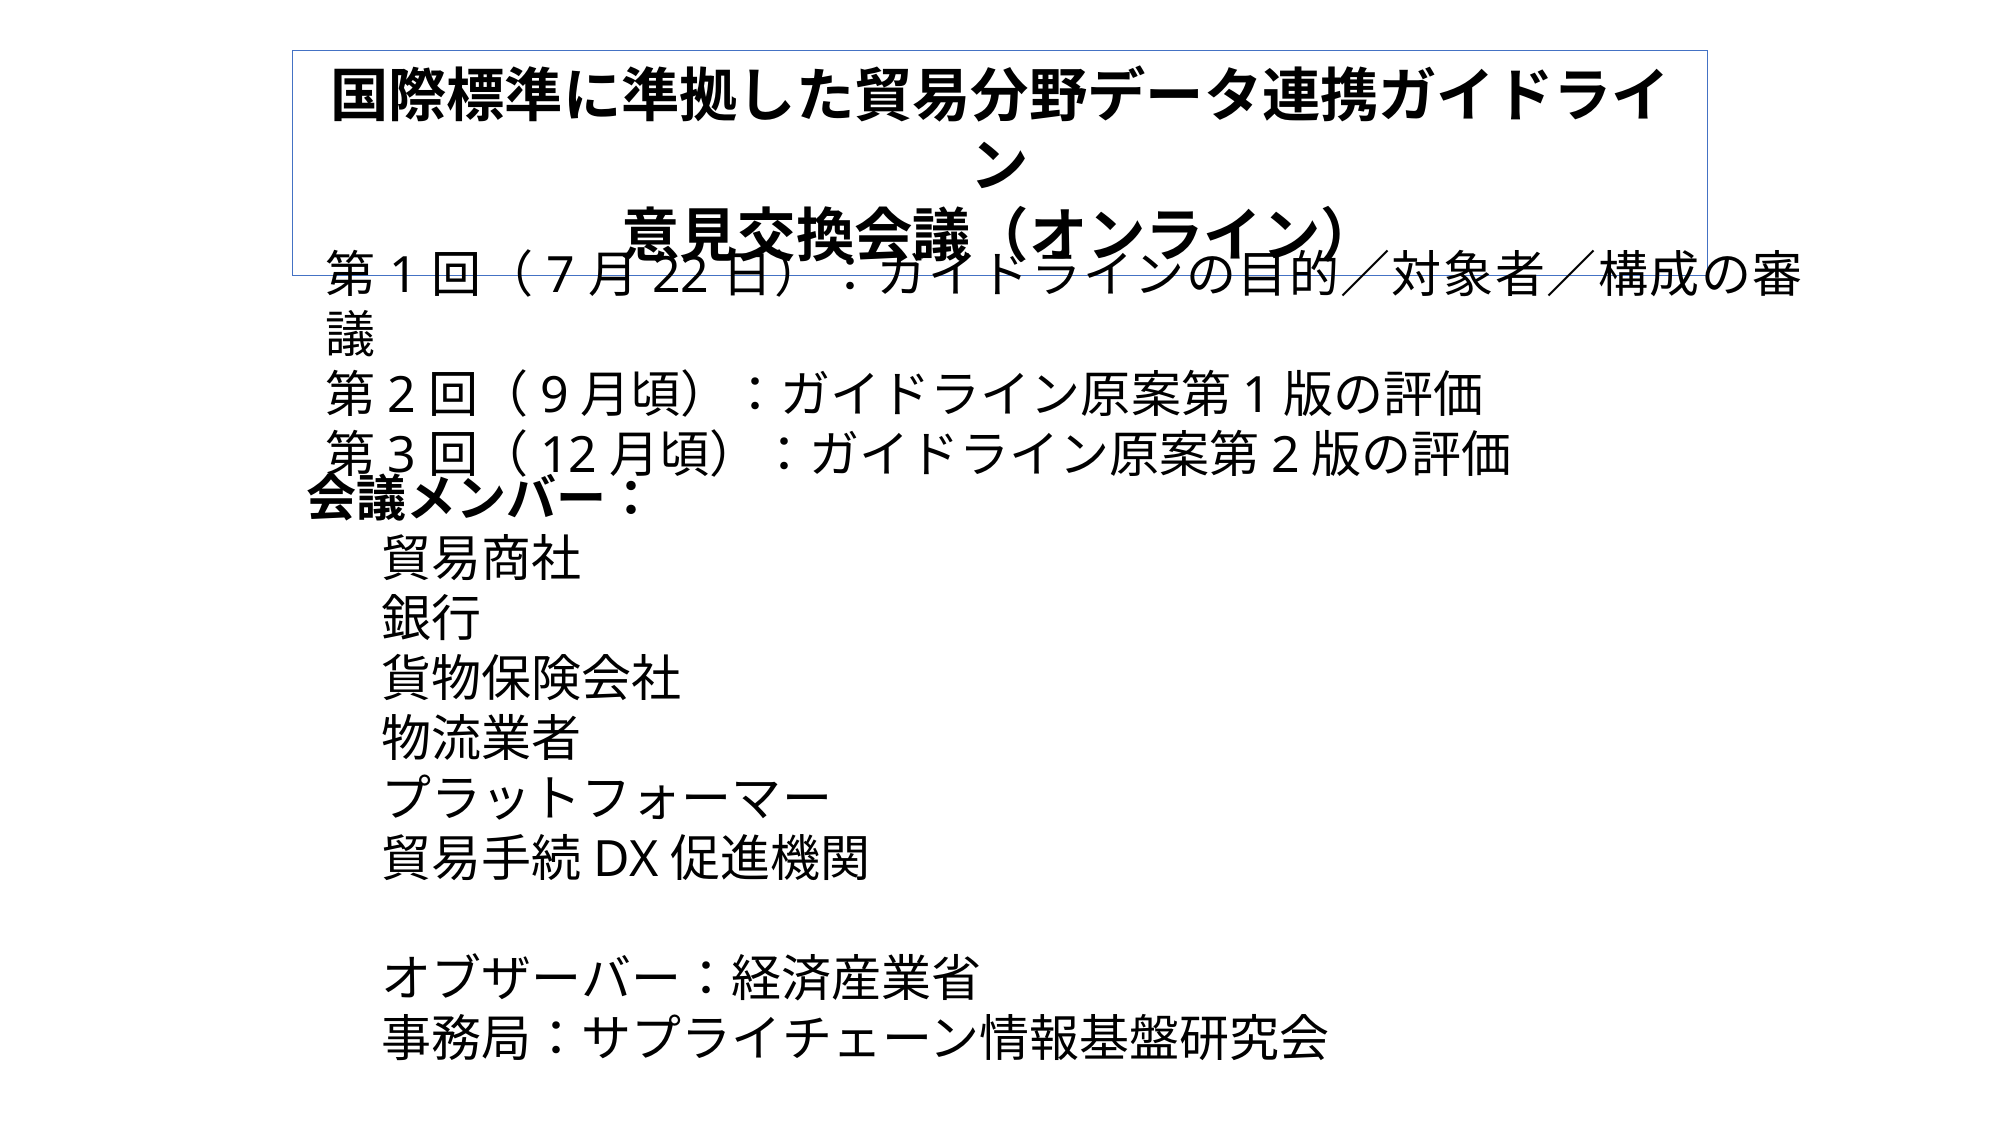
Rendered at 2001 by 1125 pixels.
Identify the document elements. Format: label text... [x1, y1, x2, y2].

text_box 会議メンバー： 貿易商社 銀行 貨物保険会社 物流業者 プラットフォーマー 貿易手続DX促進機関 オブザーバー：経済産業省 事務局：サプライチェーン情報基盤研究会 [292, 459, 1735, 1075]
text_box 第1回（7月22日）：ガイドラインの目的／対象者／構成の審議 第2回（9月頃）：ガイドライン原案第1版の評価 第3回（12月頃）：ガイドライン原案第2版の評価 [265, 234, 1819, 490]
text_box 国際標準に準拠した貿易分野データ連携ガイドライン 意見交換会議（オンライン） [292, 50, 1708, 234]
